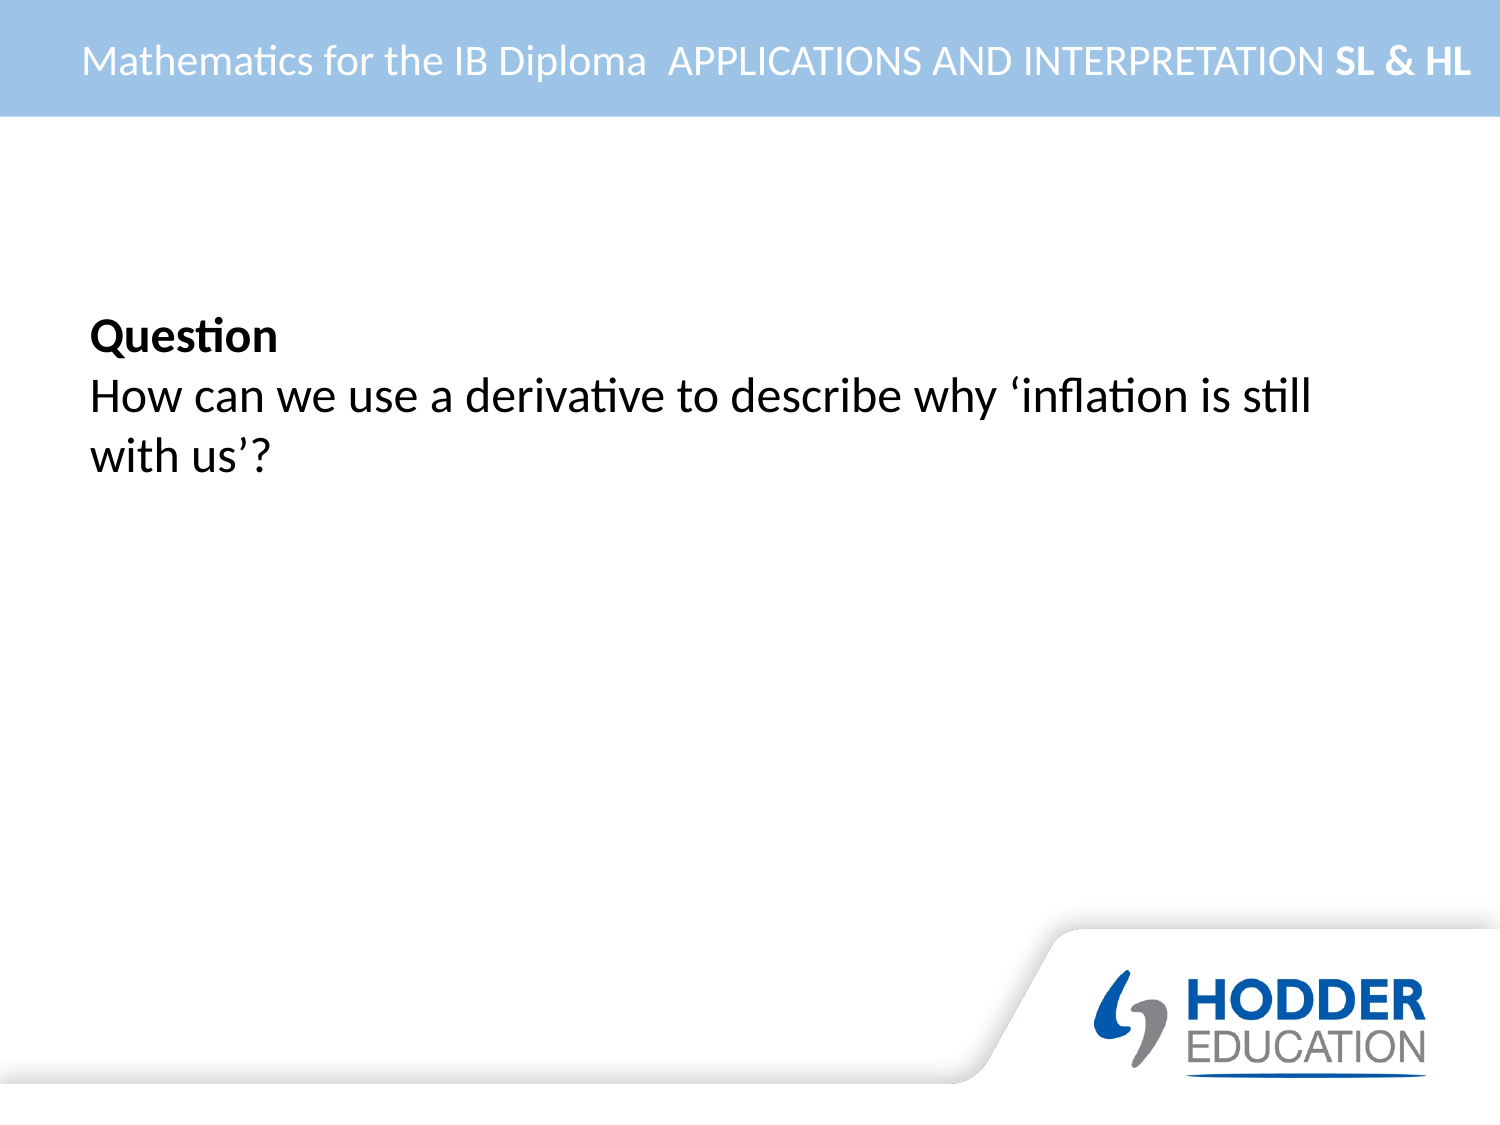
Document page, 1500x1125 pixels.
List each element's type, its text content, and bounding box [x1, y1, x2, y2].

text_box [0, 893, 1500, 1125]
text_box Question How can we use a derivative to describe why ‘inflation is still with us’? [75, 295, 1420, 490]
text_box Mathematics for the IB Diploma APPLICATIONS AND INTERPRETATION SL & HL [0, 0, 1500, 118]
